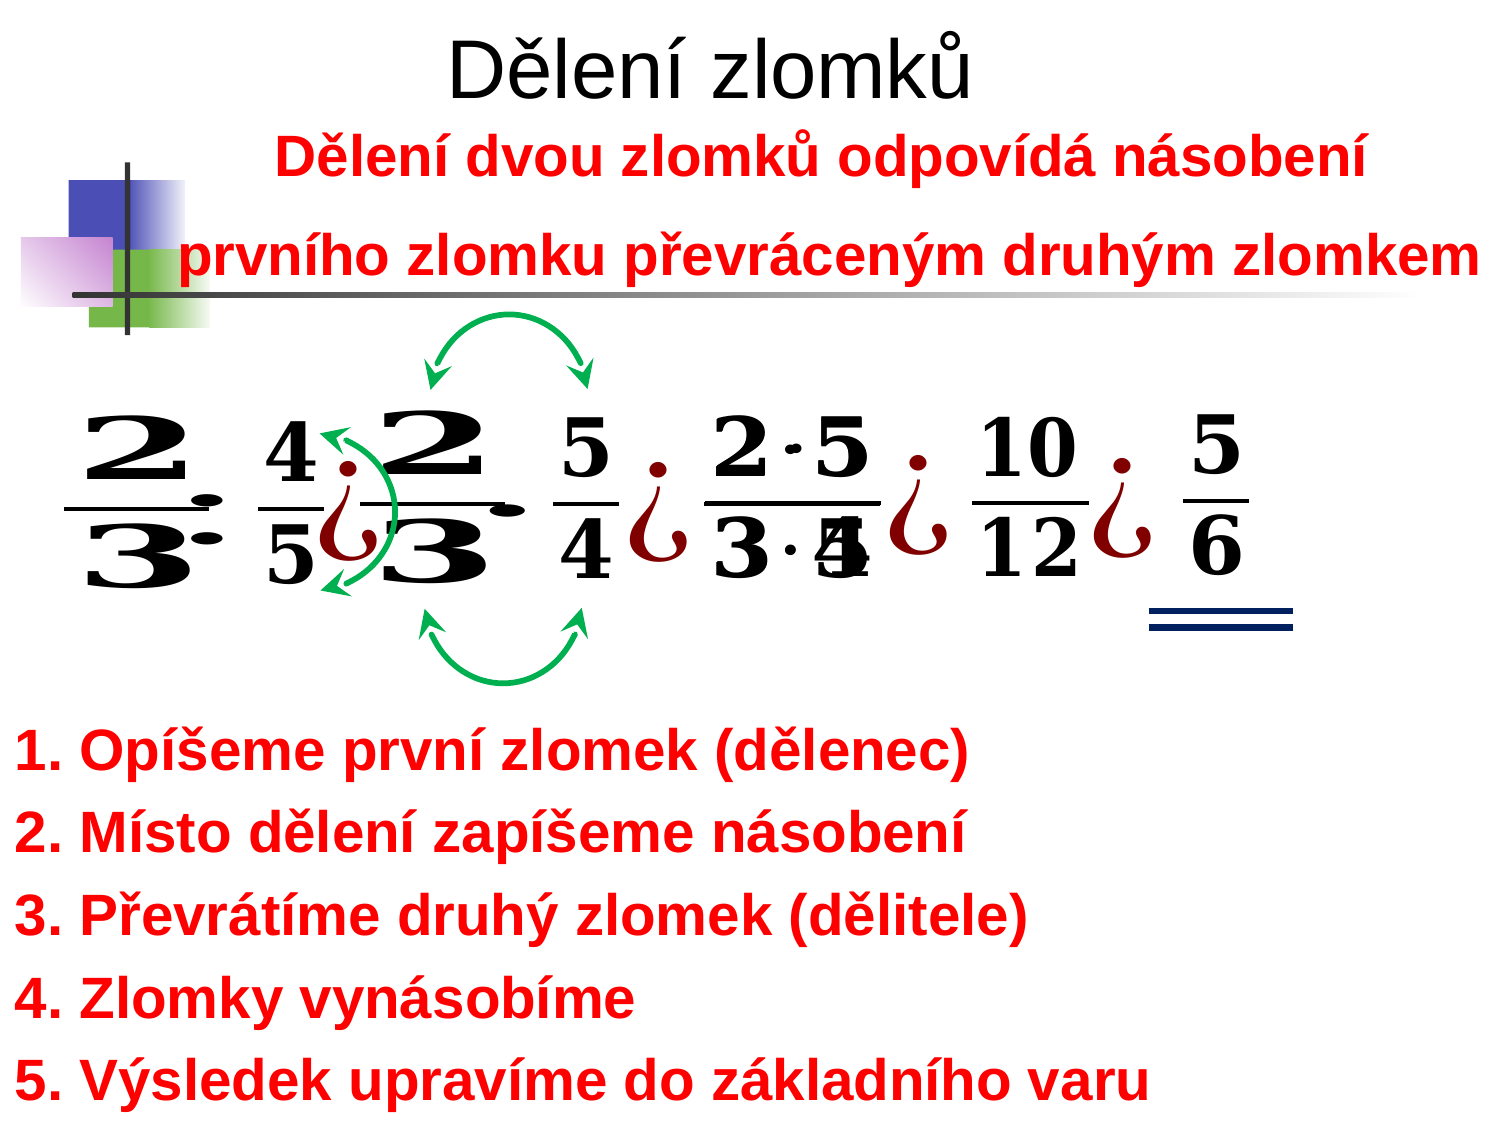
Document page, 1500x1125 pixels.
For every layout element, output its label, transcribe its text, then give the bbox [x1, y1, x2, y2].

text_box [424, 314, 593, 401]
text_box [419, 597, 588, 684]
text_box 1. Opíšeme první zlomek (dělenec) [0, 708, 1500, 785]
text_box 5. Výsledek upravíme do základního varu [0, 1039, 1500, 1116]
text_box [309, 427, 396, 596]
text_box Dělení zlomků [157, 7, 1265, 107]
text_box Dělení dvou zlomků odpovídá násobení prvního zlomku převráceným druhým zlomkem [150, 107, 1500, 280]
text_box 2. Místo dělení zapíšeme násobení [0, 791, 1500, 868]
text_box 4. Zlomky vynásobíme [0, 956, 1500, 1033]
text_box 3. Převrátíme druhý zlomek (dělitele) [0, 873, 1500, 951]
